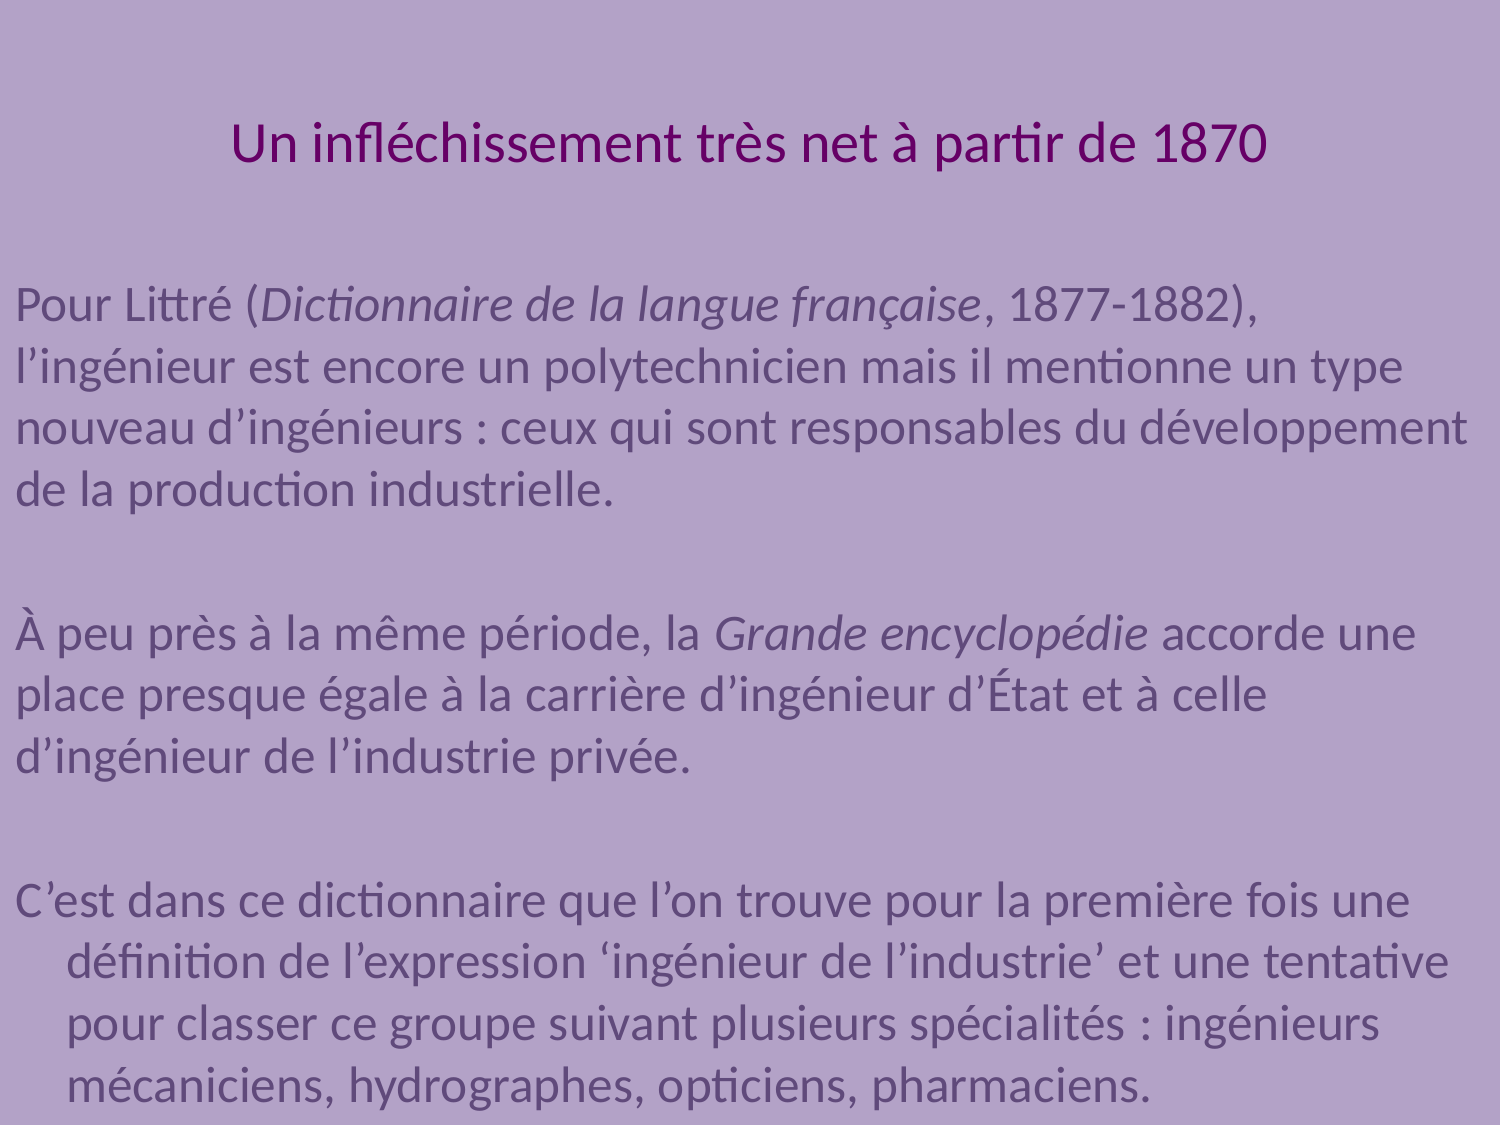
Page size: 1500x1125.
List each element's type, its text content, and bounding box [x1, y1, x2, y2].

list Pour Littré (Dictionnaire de la langue française, 1877-1882), l’ingénieur est encore un polytechnicien mais il mentionne un type nouveau d’ingénieurs : ceux qui sont responsables du développement de la production industrielle. À peu près à la même période, la Grande encyclopédie accorde une place presque égale à la carrière d’ingénieur d’État et à celle d’ingénieur de l’industrie privée. C’est dans ce dictionnaire que l’on trouve pour la première fois une définition de l’expression ‘ingénieur de l’industrie’ et une tentative pour classer ce groupe suivant plusieurs spécialités : ingénieurs mécaniciens, hydrographes, opticiens, pharmaciens. [0, 262, 1500, 1125]
title Un infléchissement très net à partir de 1870 [75, 45, 1425, 233]
